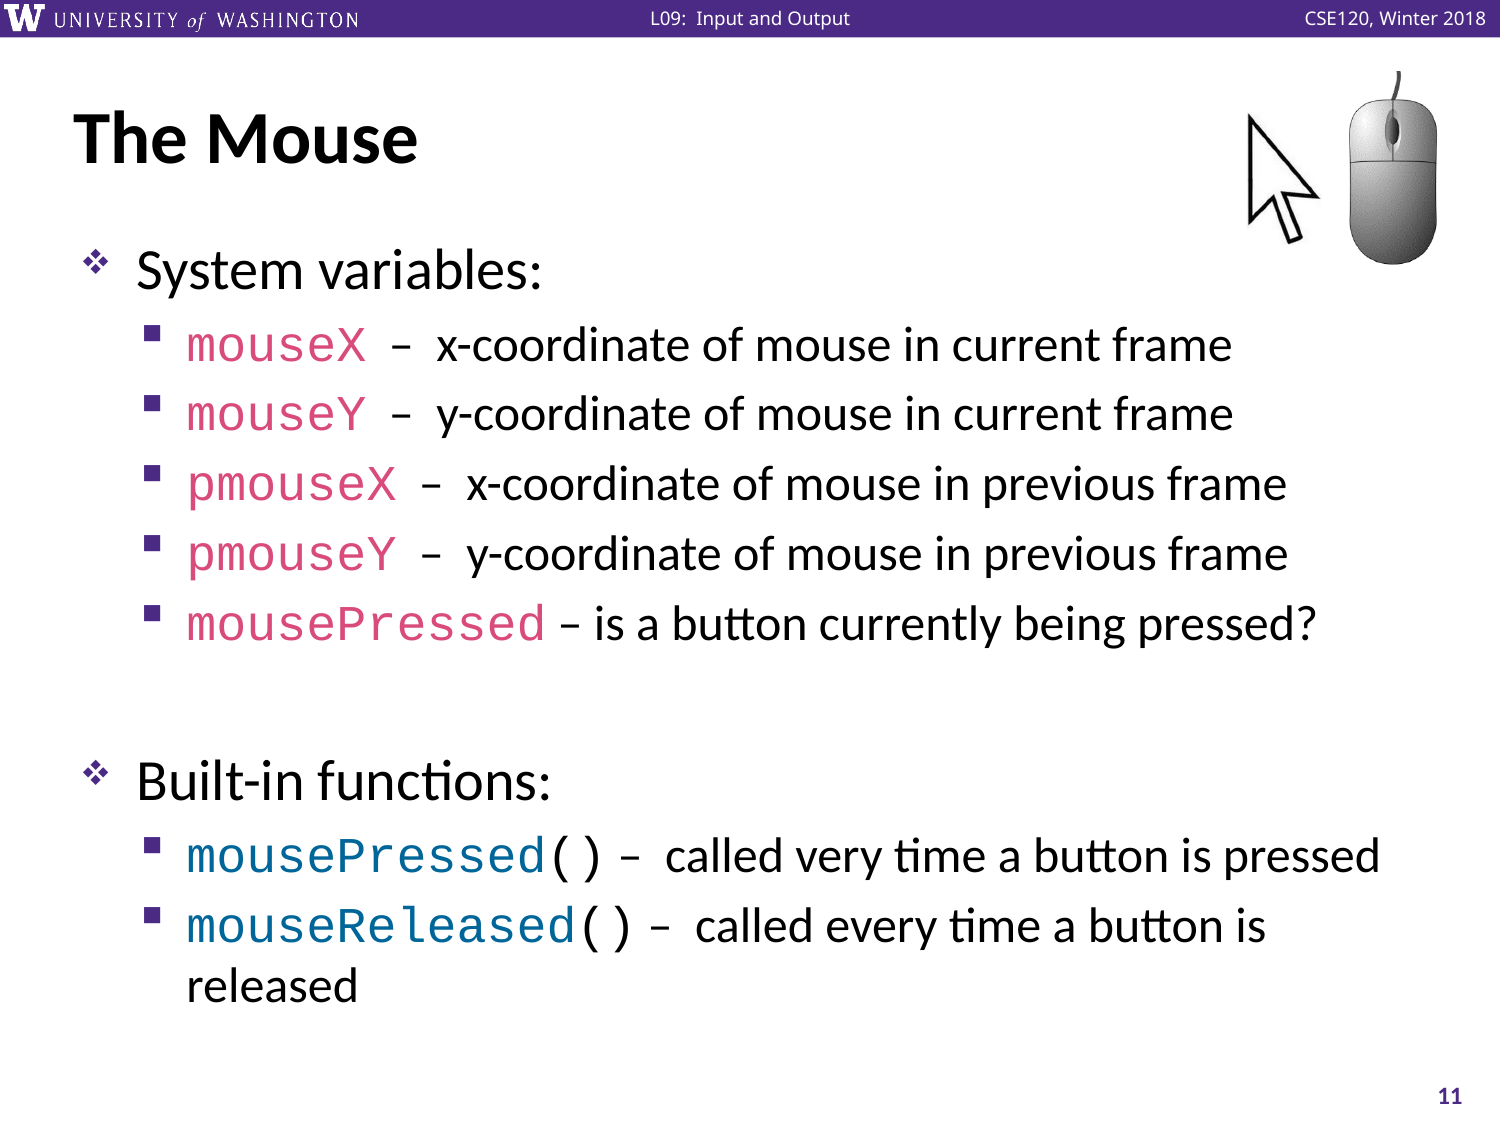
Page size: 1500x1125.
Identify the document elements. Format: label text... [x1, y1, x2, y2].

picture [1347, 71, 1438, 265]
list System variables: mouseX – x-coordinate of mouse in current frame mouseY – y-coordinate of mouse in current frame pmouseX – x-coordinate of mouse in previous frame pmouseY – y-coordinate of mouse in previous frame mousePressed – is a button currently being pressed? Built-in functions: mousePressed() – called very time a button is pressed mouseReleased() – called every time a button is released [64, 223, 1438, 1040]
picture [1246, 112, 1322, 245]
picture [4, 4, 358, 32]
slide_number 11 [1400, 1065, 1500, 1125]
title The Mouse [58, 71, 1345, 197]
